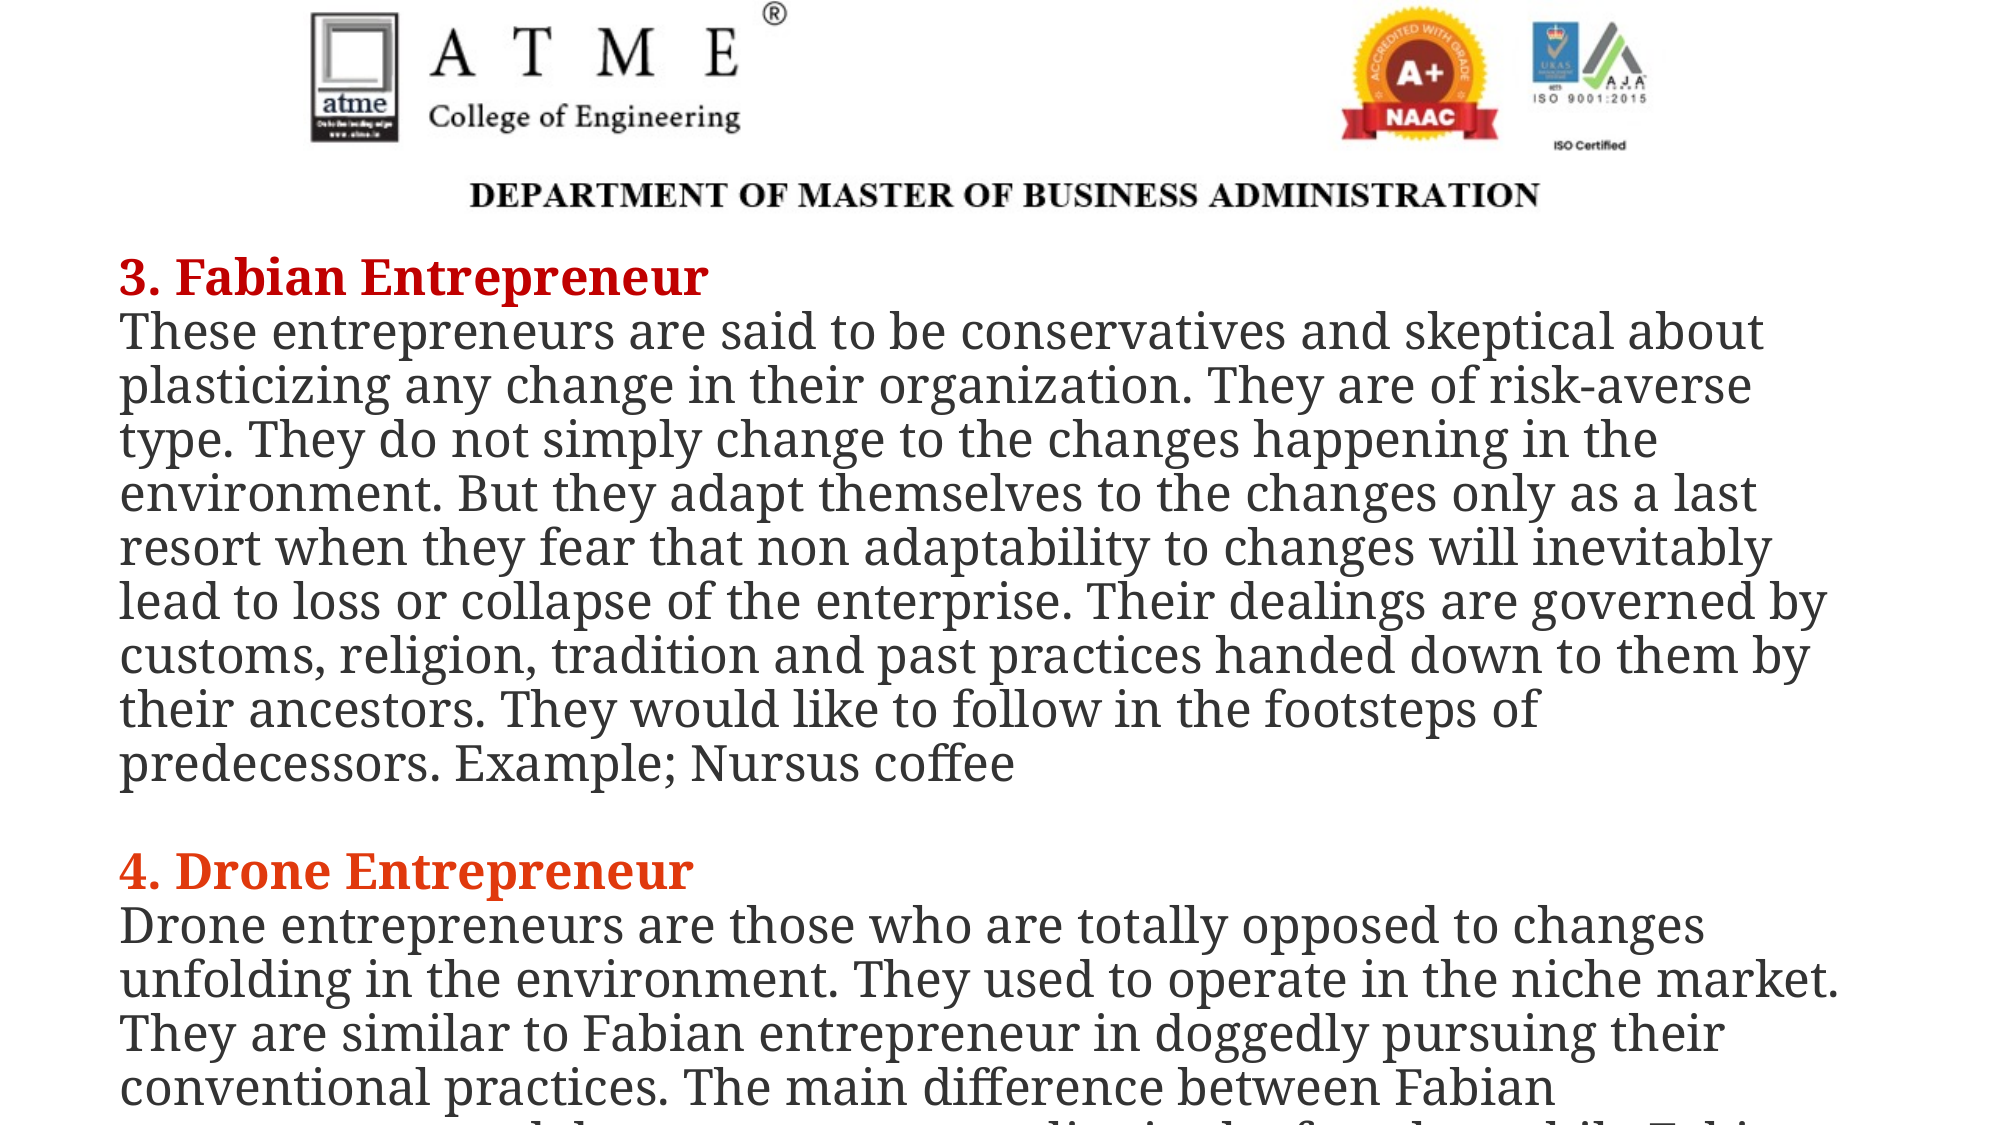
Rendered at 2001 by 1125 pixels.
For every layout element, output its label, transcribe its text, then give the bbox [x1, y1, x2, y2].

picture [303, 0, 1697, 215]
list 3. Fabian Entrepreneur These entrepreneurs are said to be conservatives and skeptical about plasticizing any change in their organization. They are of risk-averse type. They do not simply change to the changes happening in the environment. But they adapt themselves to the changes only as a last resort when they fear that non adaptability to changes will inevitably lead to loss or collapse of the enterprise. Their dealings are governed by customs, religion, tradition and past practices handed down to them by their ancestors. They would like to follow in the footsteps of predecessors. Example; Nursus coffee 4. Drone Entrepreneur Drone entrepreneurs are those who are totally opposed to changes unfolding in the environment. They used to operate in the niche market. They are similar to Fabian entrepreneur in doggedly pursuing their conventional practices. The main difference between Fabian entrepreneur and drone entrepreneur lies in the fact that while Fabian entrepreneur adapts to changes eventually as a last resort, drone entrepreneur never adapts himself or herself to change, Example; Gopal Tooth powder [104, 245, 1863, 1054]
